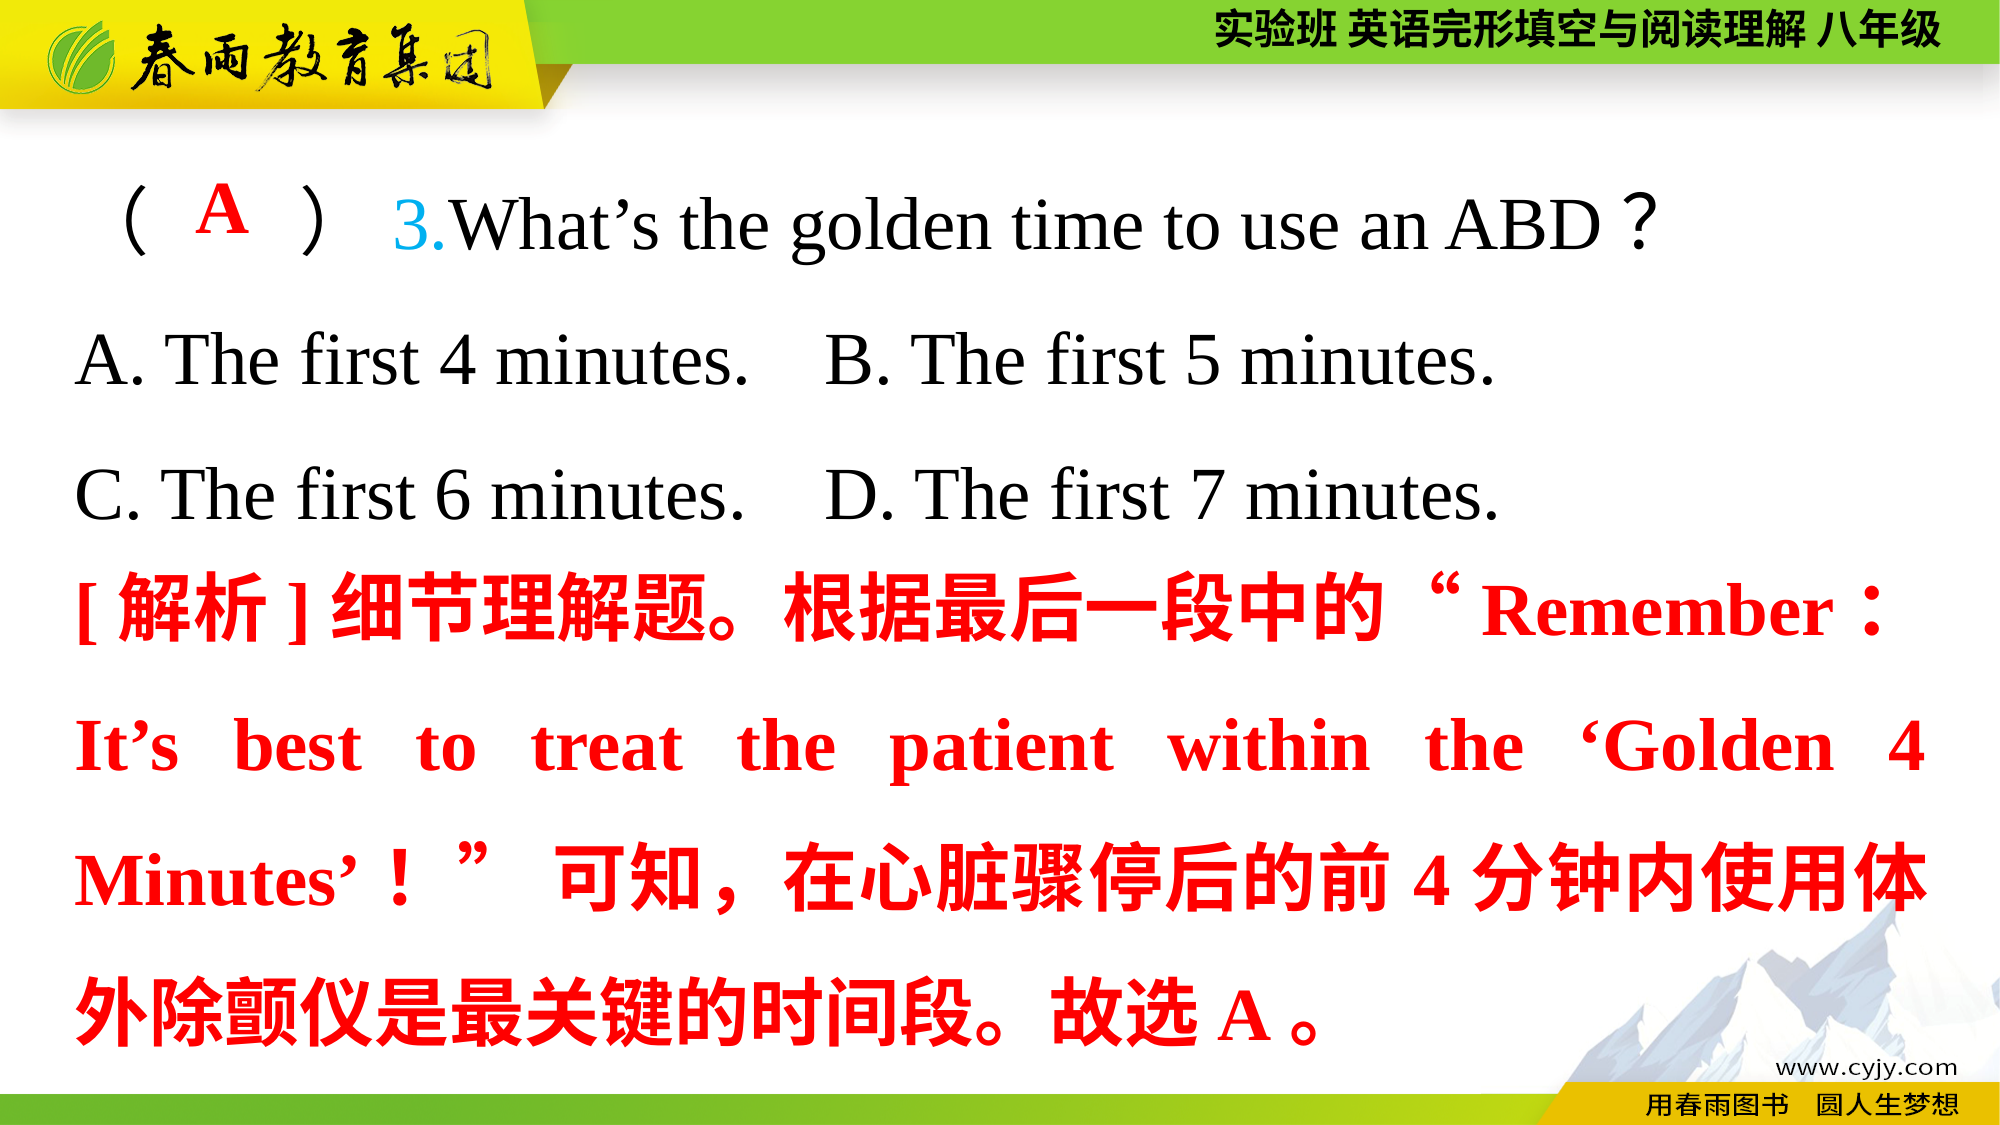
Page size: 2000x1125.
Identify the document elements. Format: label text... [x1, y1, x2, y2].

list （ ）3.What’s the golden time to use an ABD？ A. The first 4 minutes. B. The first 5 minutes. C. The first 6 minutes. D. The first 7 minutes. [59, 122, 1944, 508]
text_box [解析]细节理解题。根据最后一段中的“Remember： It’s best to treat the patient within the ‘Golden 4 Minutes’！” 可知，在心脏骤停后的前4分钟内使用体外除颤仪是最关键的时间段。故选A。 [59, 508, 1944, 1064]
text_box A [181, 151, 266, 256]
picture [0, 0, 2000, 1125]
